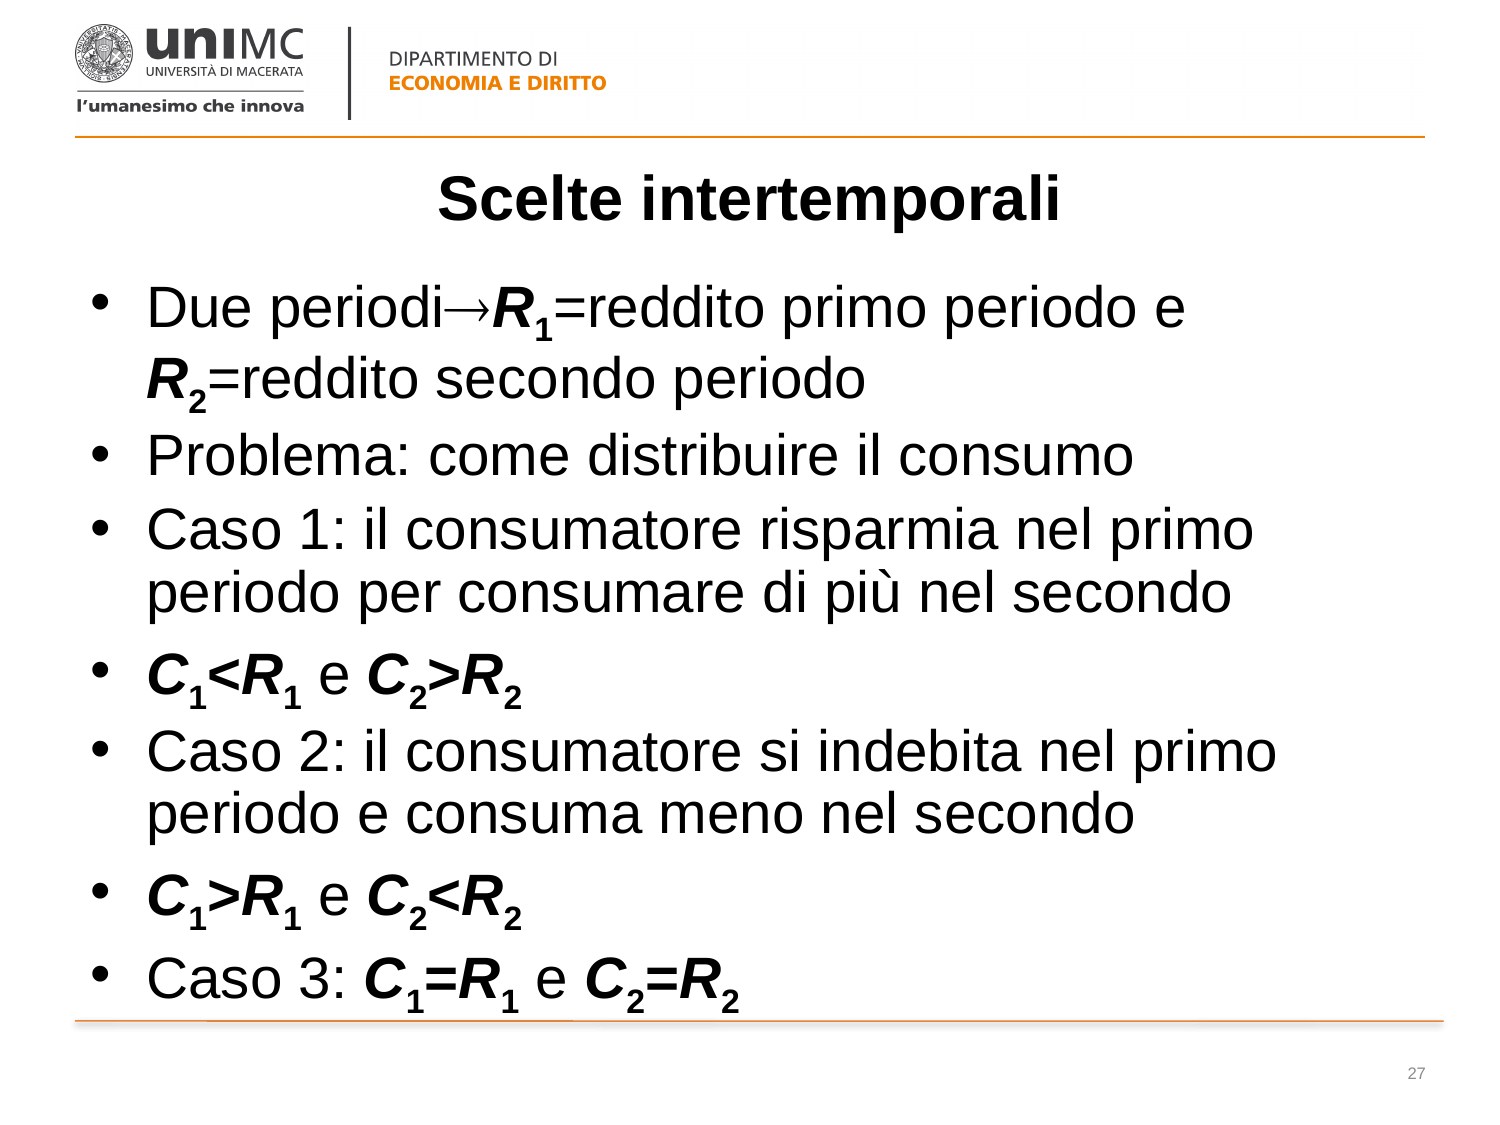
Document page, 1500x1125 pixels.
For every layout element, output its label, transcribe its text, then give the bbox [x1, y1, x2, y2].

title Scelte intertemporali [75, 149, 1425, 241]
slide_number 27 [1091, 1042, 1442, 1103]
list Due periodiR1=reddito primo periodo e R2=reddito secondo periodo Problema: come distribuire il consumo Caso 1: il consumatore risparmia nel primo periodo per consumare di più nel secondo C1<R1 e C2>R2 Caso 2: il consumatore si indebita nel primo periodo e consuma meno nel secondo C1>R1 e C2<R2 Caso 3: C1=R1 e C2=R2 [75, 262, 1425, 1005]
picture [75, 24, 1425, 138]
